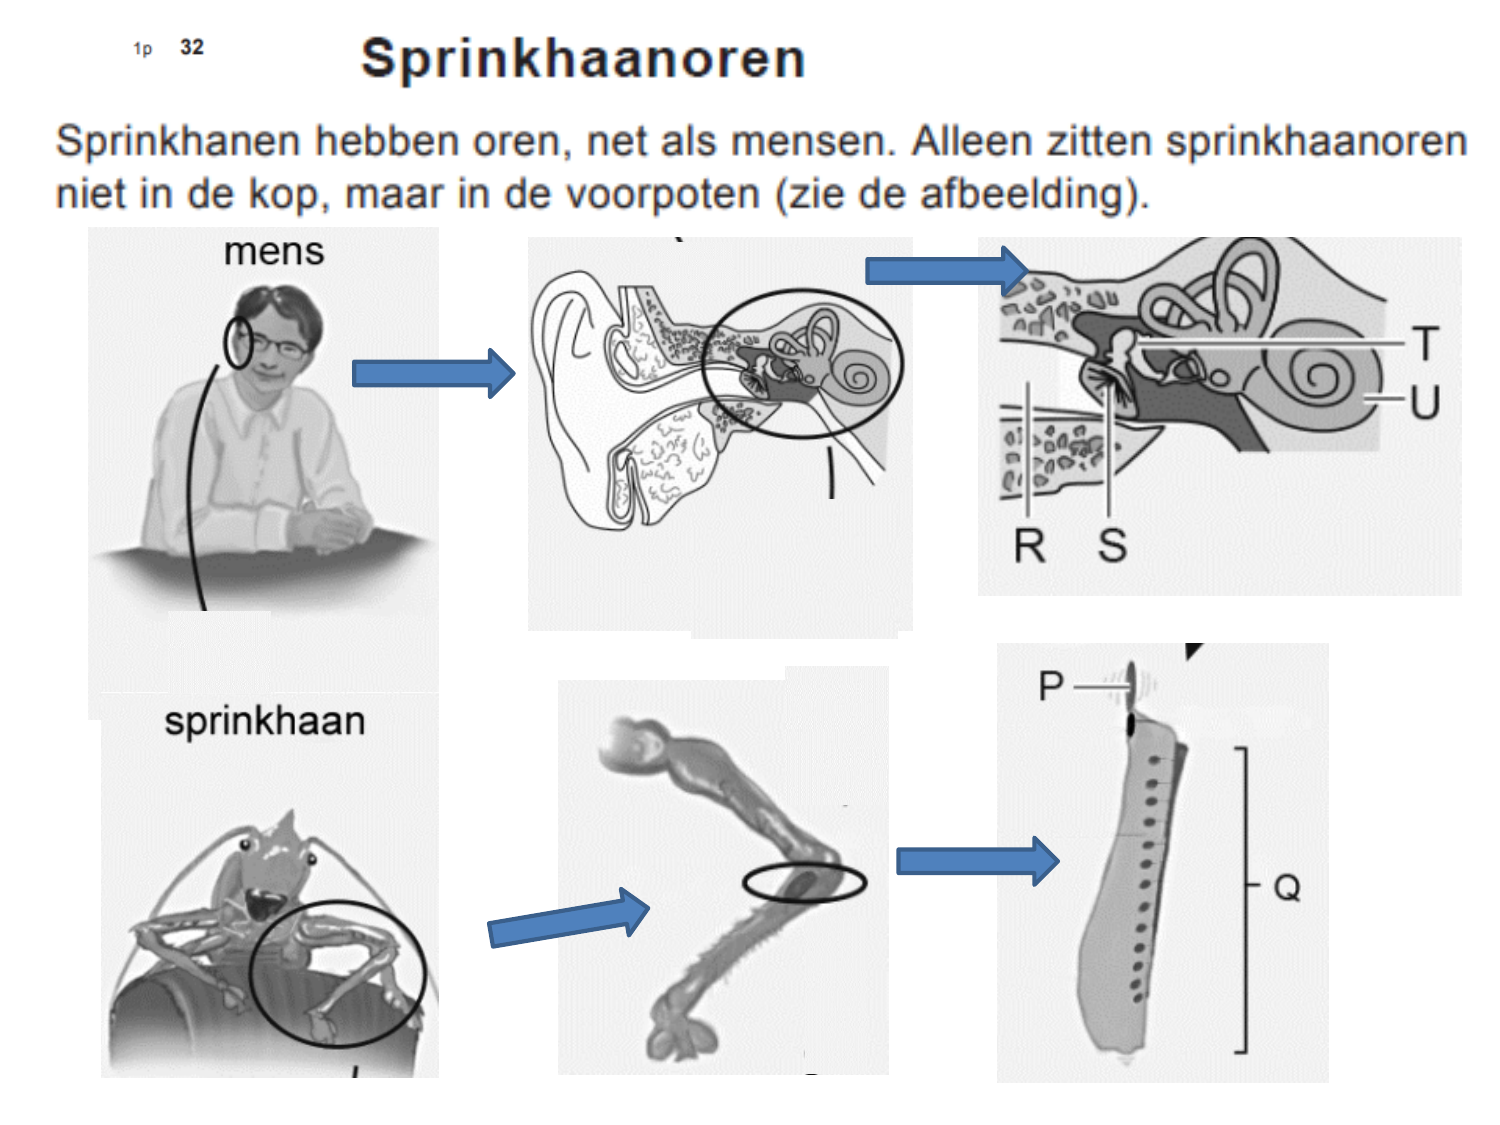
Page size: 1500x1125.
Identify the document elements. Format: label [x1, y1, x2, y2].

text_box [896, 847, 992, 876]
text_box [444, 347, 516, 400]
picture [997, 643, 1329, 1083]
picture [527, 237, 913, 639]
picture [123, 24, 214, 61]
picture [38, 22, 1491, 1078]
picture [558, 665, 889, 1075]
text_box [486, 910, 553, 949]
picture [978, 237, 1462, 597]
text_box [917, 257, 972, 285]
